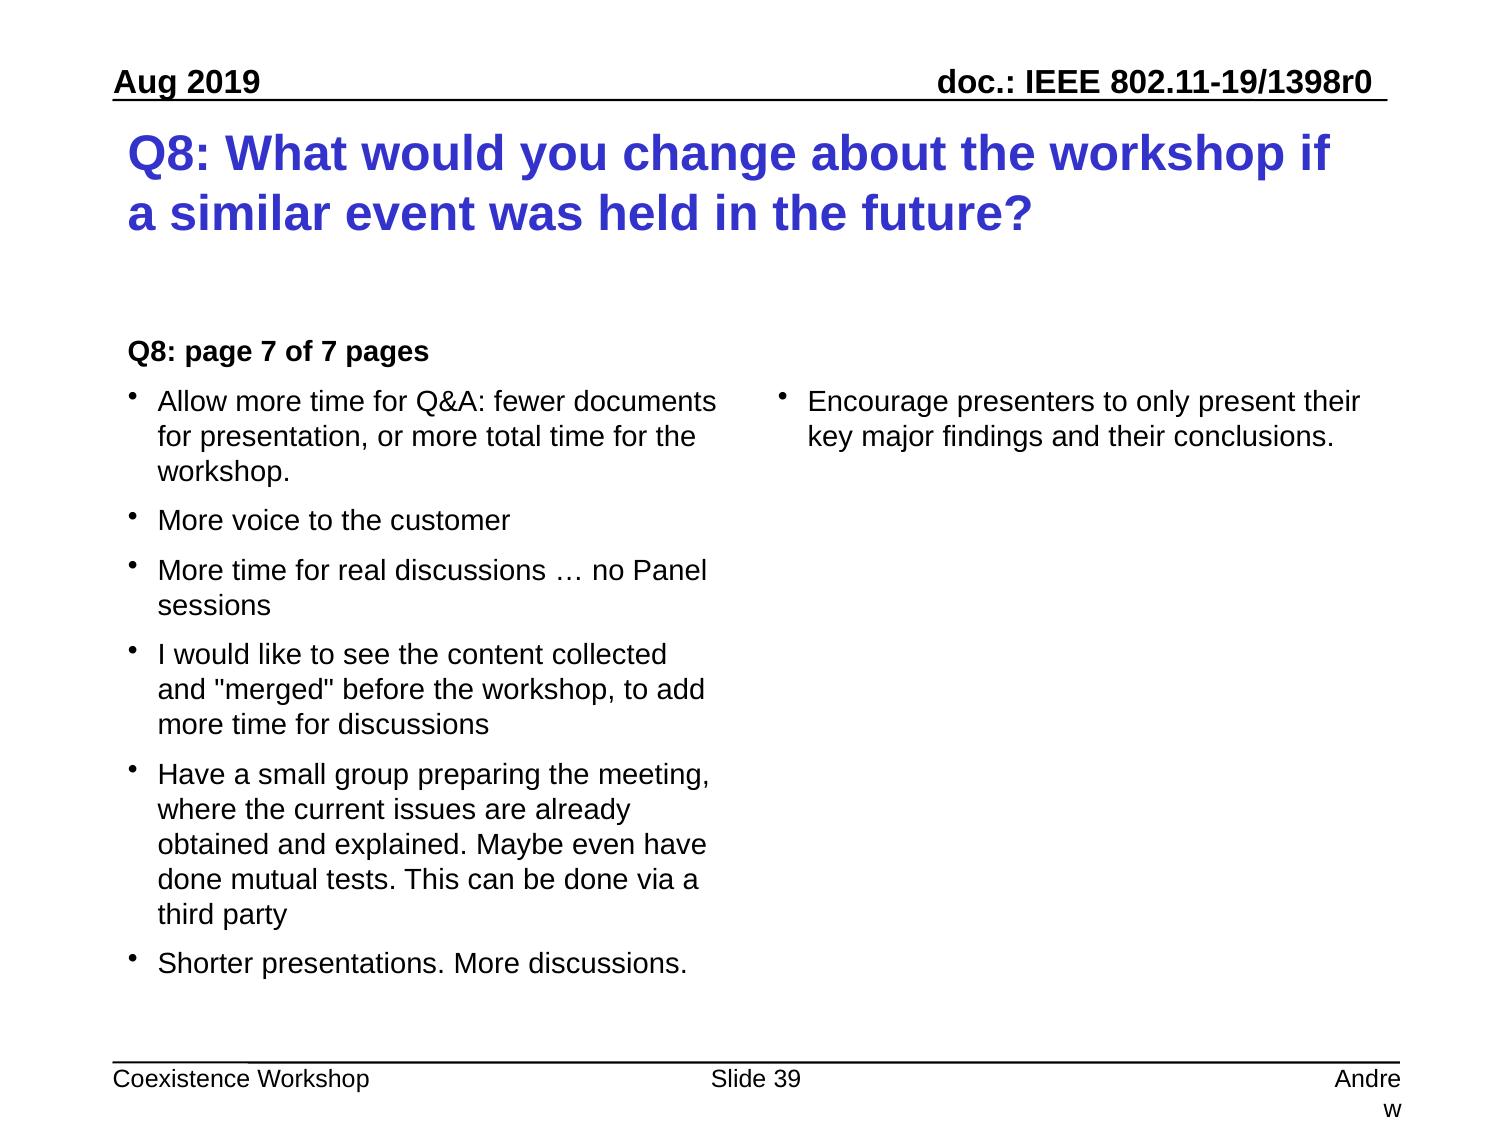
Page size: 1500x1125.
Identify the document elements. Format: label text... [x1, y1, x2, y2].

slide_number Slide 39 [709, 1061, 803, 1093]
title Q8: What would you change about the workshop if a similar event was held in the future? [112, 112, 1388, 288]
footer Andrew Myles, Cisco [1320, 1061, 1402, 1093]
list Q8: page 7 of 7 pages Allow more time for Q&A: fewer documents for presentation, or more total time for the workshop. More voice to the customer More time for real discussions … no Panel sessions I would like to see the content collected and "merged" before the workshop, to add more time for discussions Have a small group preparing the meeting, where the current issues are already obtained and explained. Maybe even have done mutual tests. This can be done via a third party Shorter presentations. More discussions. [112, 324, 738, 1000]
list Encourage presenters to only present their key major findings and their conclusions. [762, 324, 1388, 1000]
